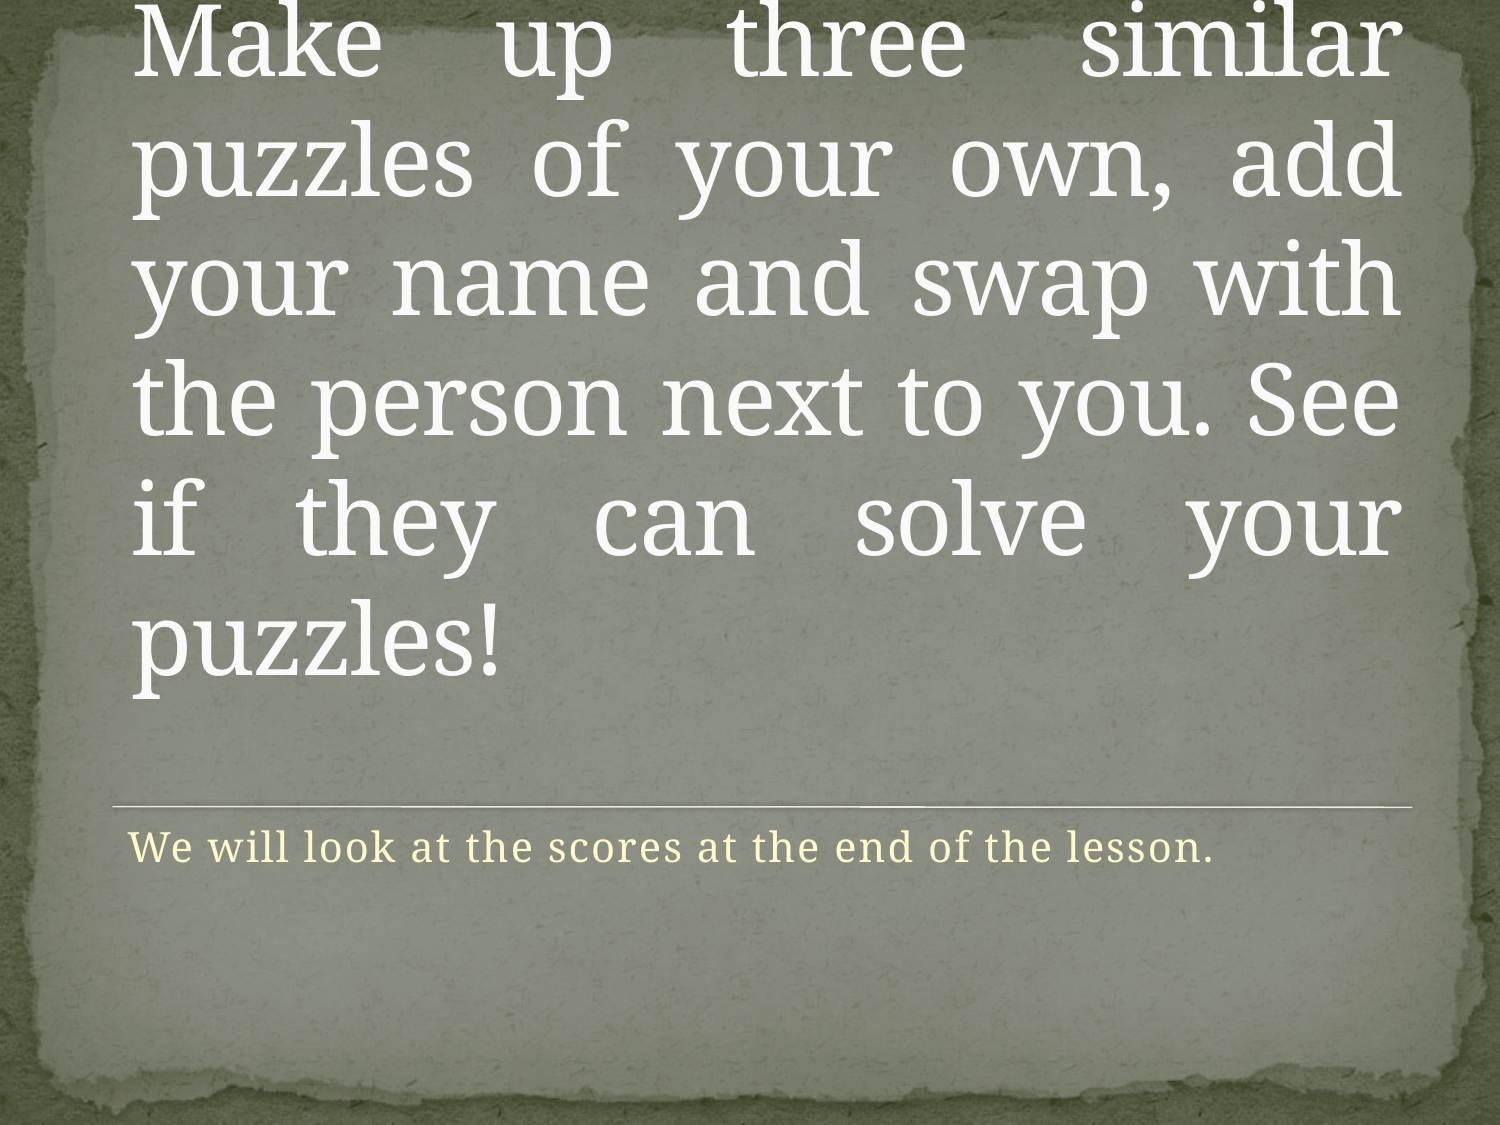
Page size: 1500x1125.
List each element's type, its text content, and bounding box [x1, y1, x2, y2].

list We will look at the scores at the end of the lesson. [112, 813, 1413, 975]
title Make up three similar puzzles of your own, add your name and swap with the person next to you. See if they can solve your puzzles! [117, 93, 1418, 704]
